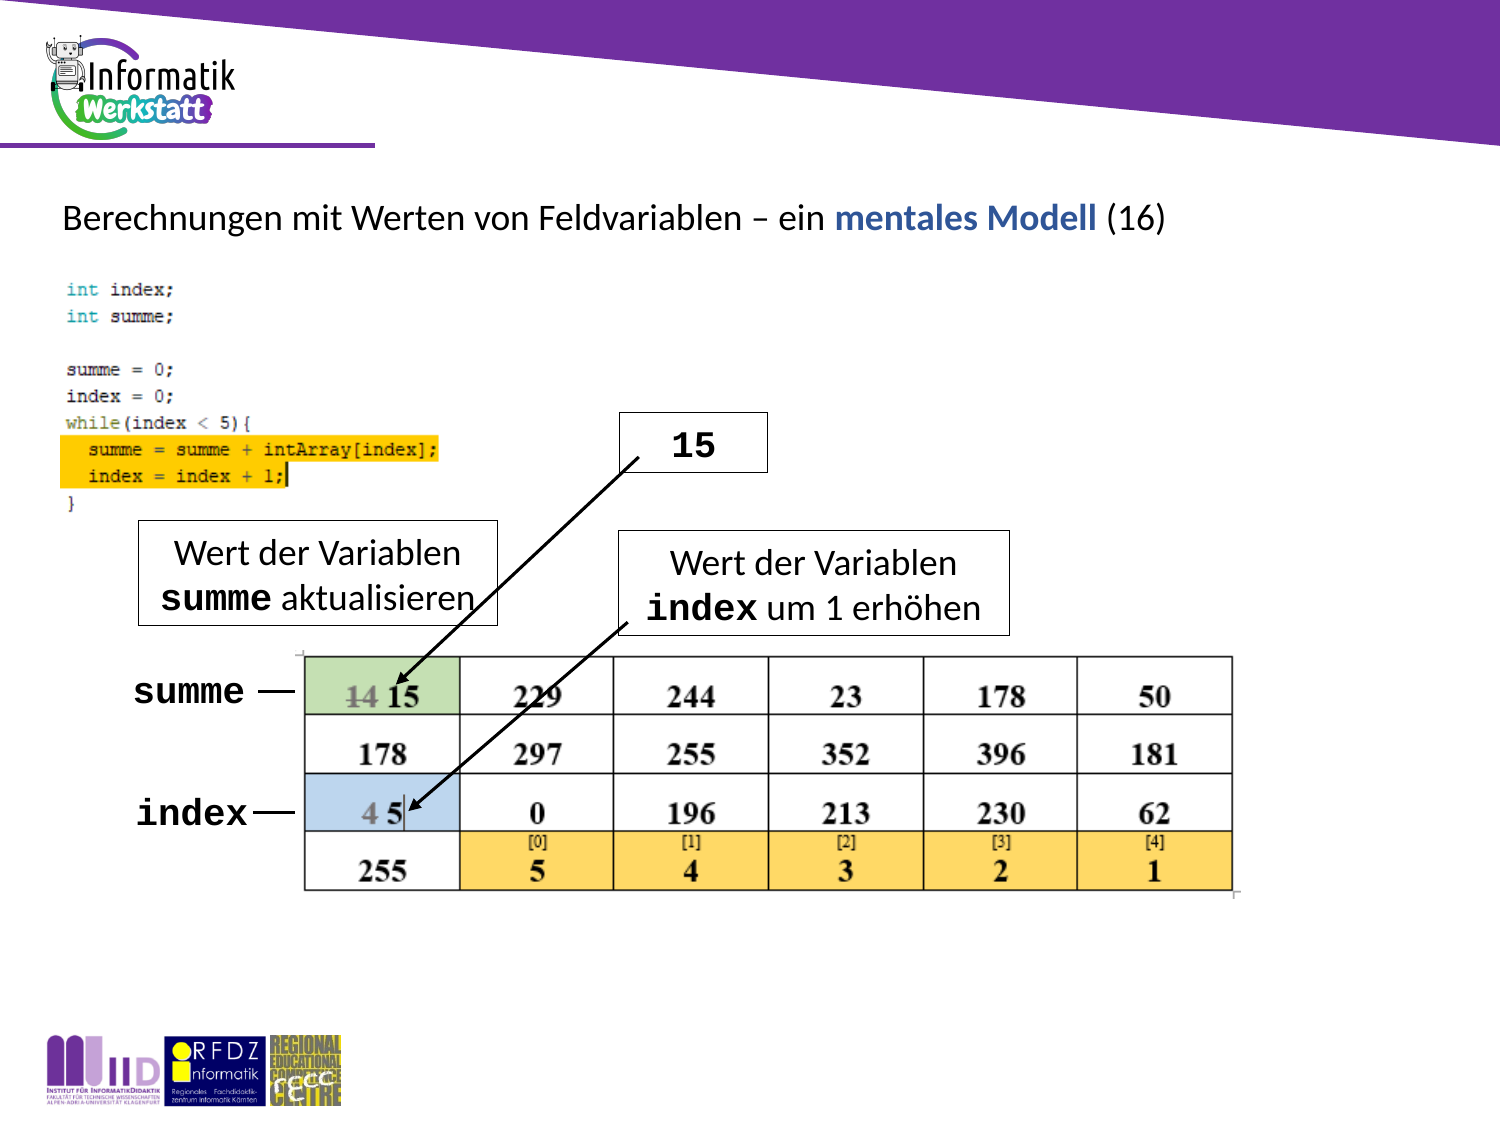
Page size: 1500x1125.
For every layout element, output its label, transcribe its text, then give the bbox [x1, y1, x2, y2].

picture [295, 650, 1241, 899]
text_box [60, 277, 1010, 812]
picture [46, 35, 235, 140]
text_box index [120, 812, 270, 841]
picture [46, 1032, 341, 1113]
text_box Berechnungen mit Werten von Feldvariablen – ein mentales Modell (16) [47, 185, 1252, 245]
